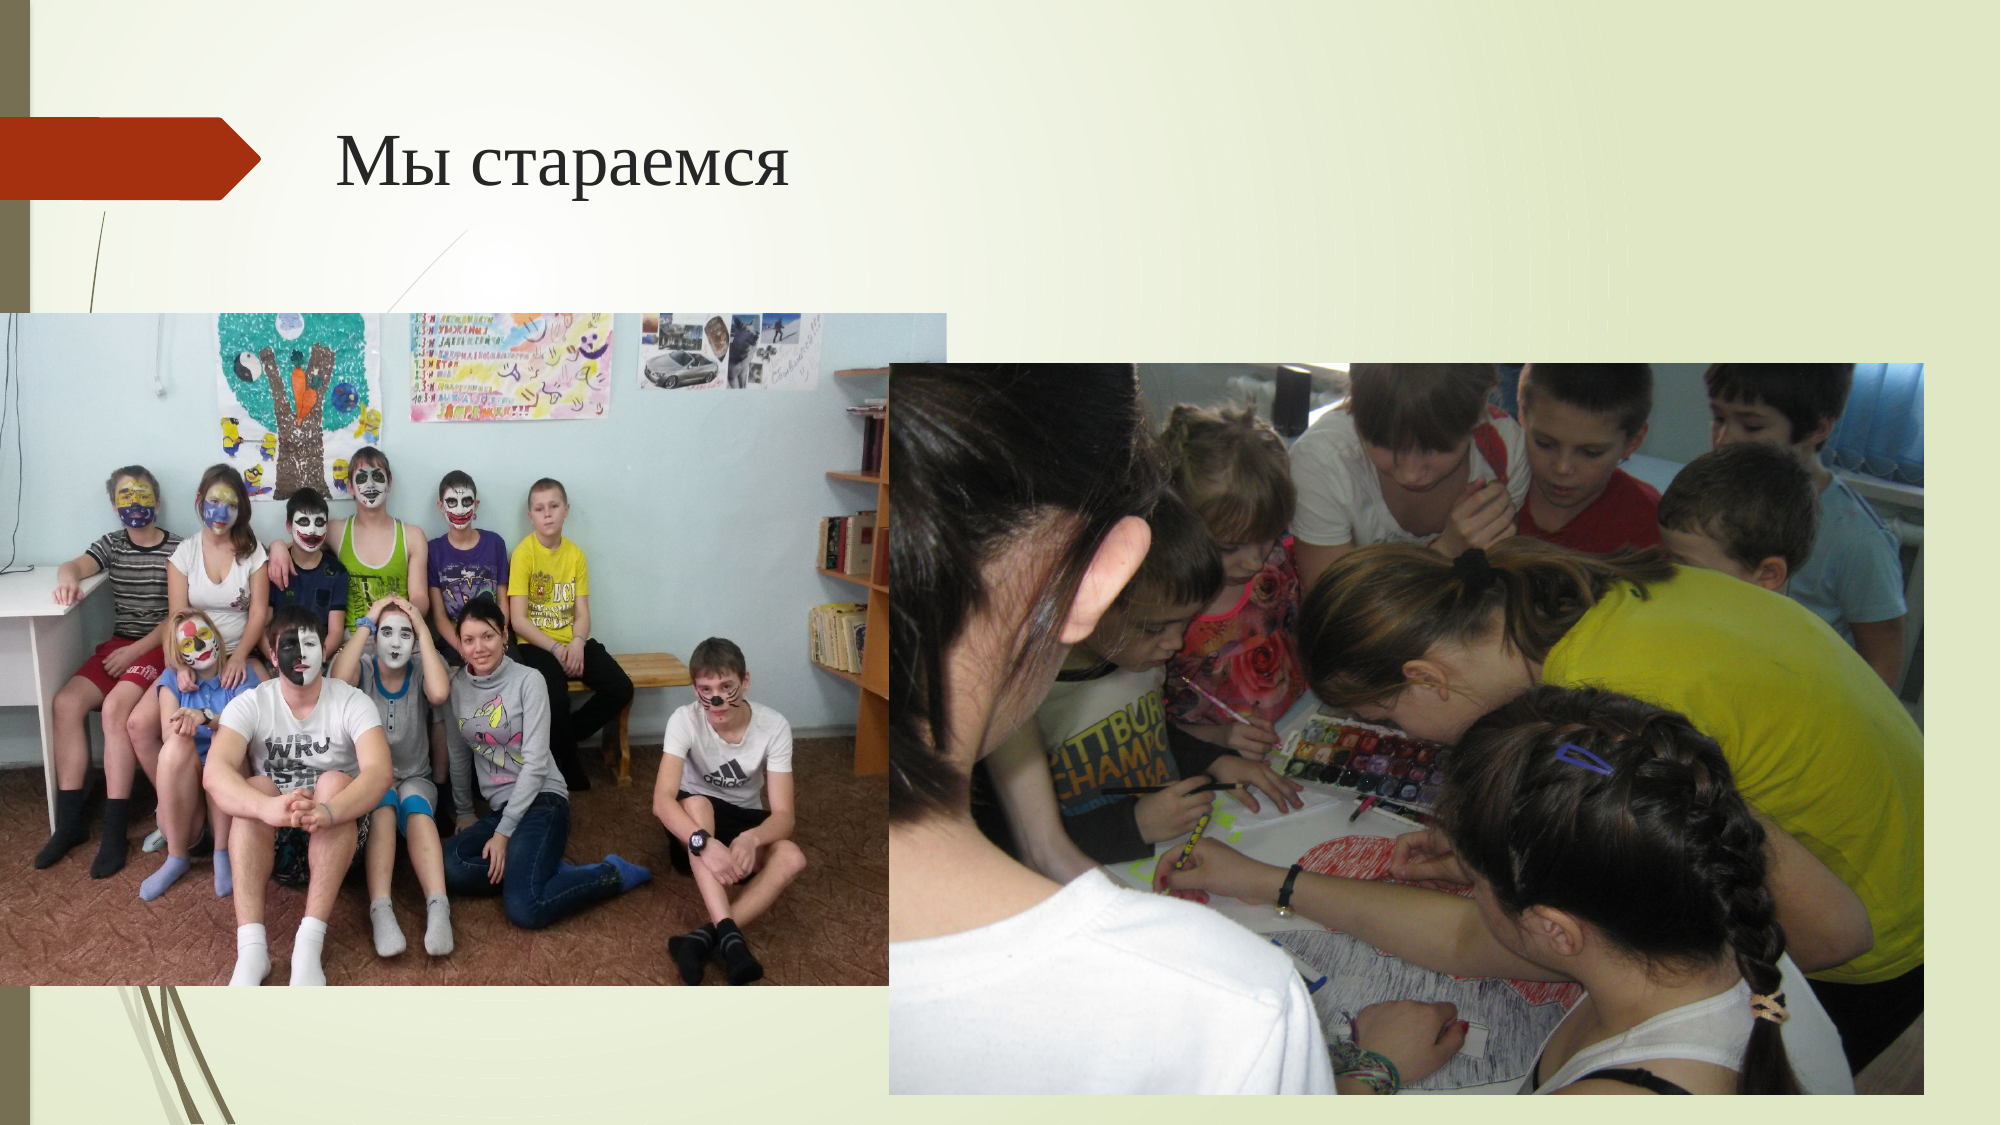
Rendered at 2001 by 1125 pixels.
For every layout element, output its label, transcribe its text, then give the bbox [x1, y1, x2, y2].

picture [889, 363, 1924, 1095]
title Мы стараемся [320, 102, 1888, 253]
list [0, 312, 947, 986]
